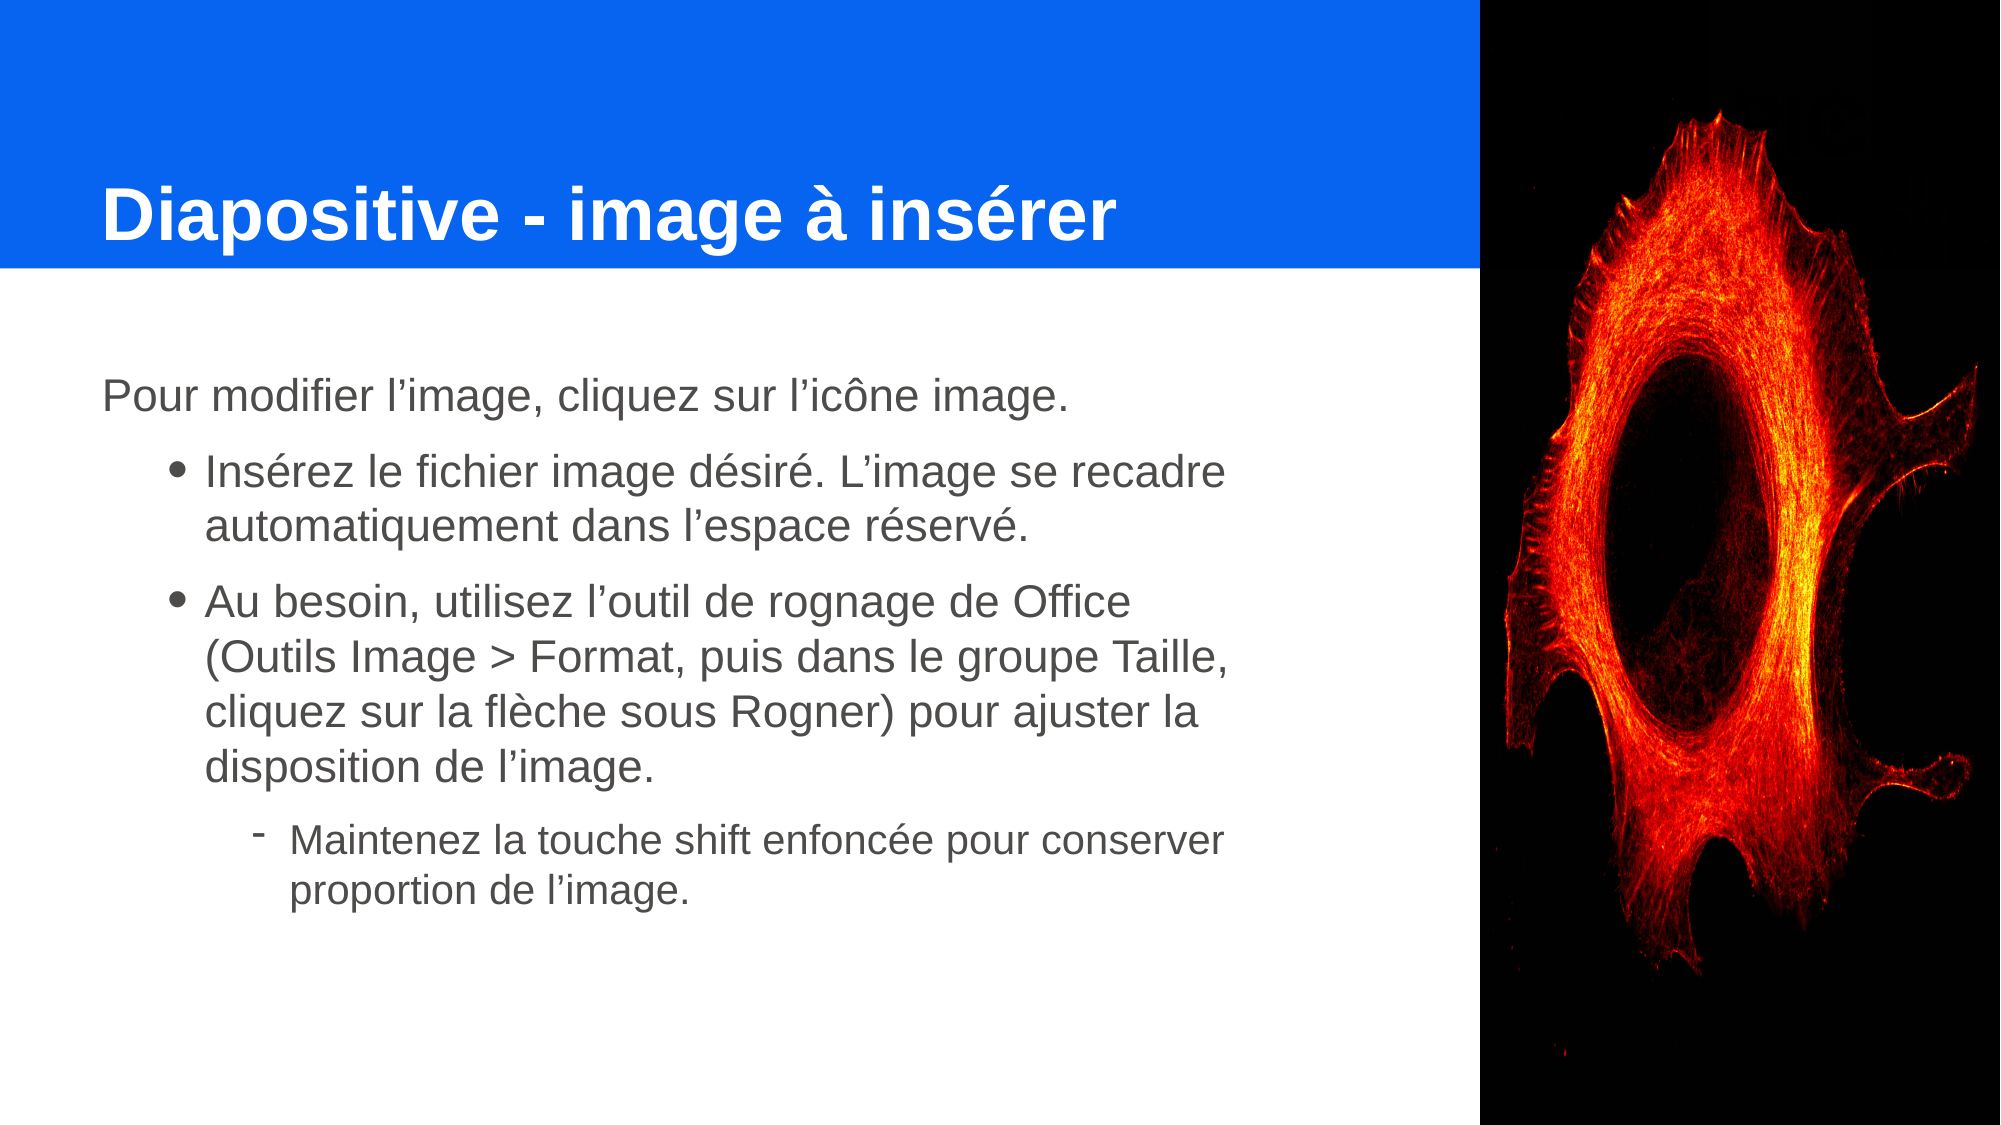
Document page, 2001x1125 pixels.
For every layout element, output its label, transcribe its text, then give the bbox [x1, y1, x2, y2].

picture [1479, 0, 2000, 1125]
title Diapositive - image à insérer [93, 0, 1472, 265]
text_box Pour modifier l’image, cliquez sur l’icône image. Insérez le fichier image désiré. L’image se recadre automatiquement dans l’espace réservé. Au besoin, utilisez l’outil de rognage de Office (Outils Image > Format, puis dans le groupe Taille, cliquez sur la flèche sous Rogner) pour ajuster la disposition de l’image. Maintenez la touche shift enfoncée pour conserver proportion de l’image. [94, 358, 1387, 928]
